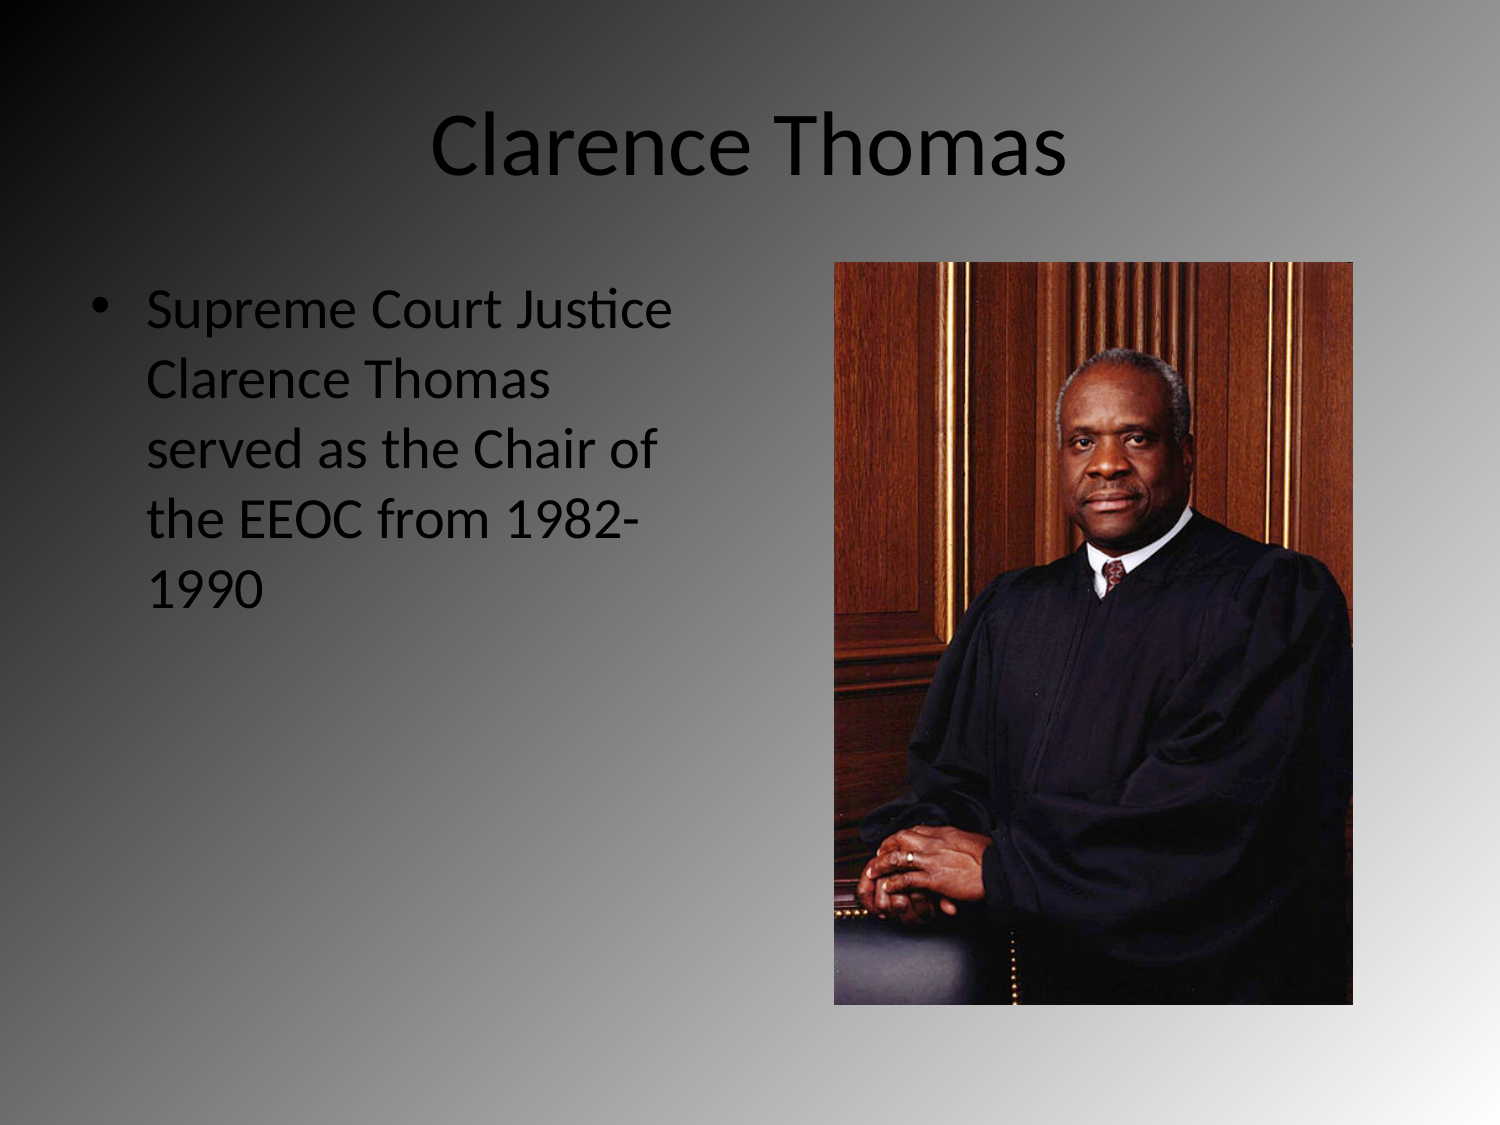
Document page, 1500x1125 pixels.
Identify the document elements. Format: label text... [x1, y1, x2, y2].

title Clarence Thomas [75, 45, 1425, 233]
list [762, 262, 1426, 1006]
list Supreme Court Justice Clarence Thomas served as the Chair of the EEOC from 1982-1990 [75, 262, 738, 1005]
